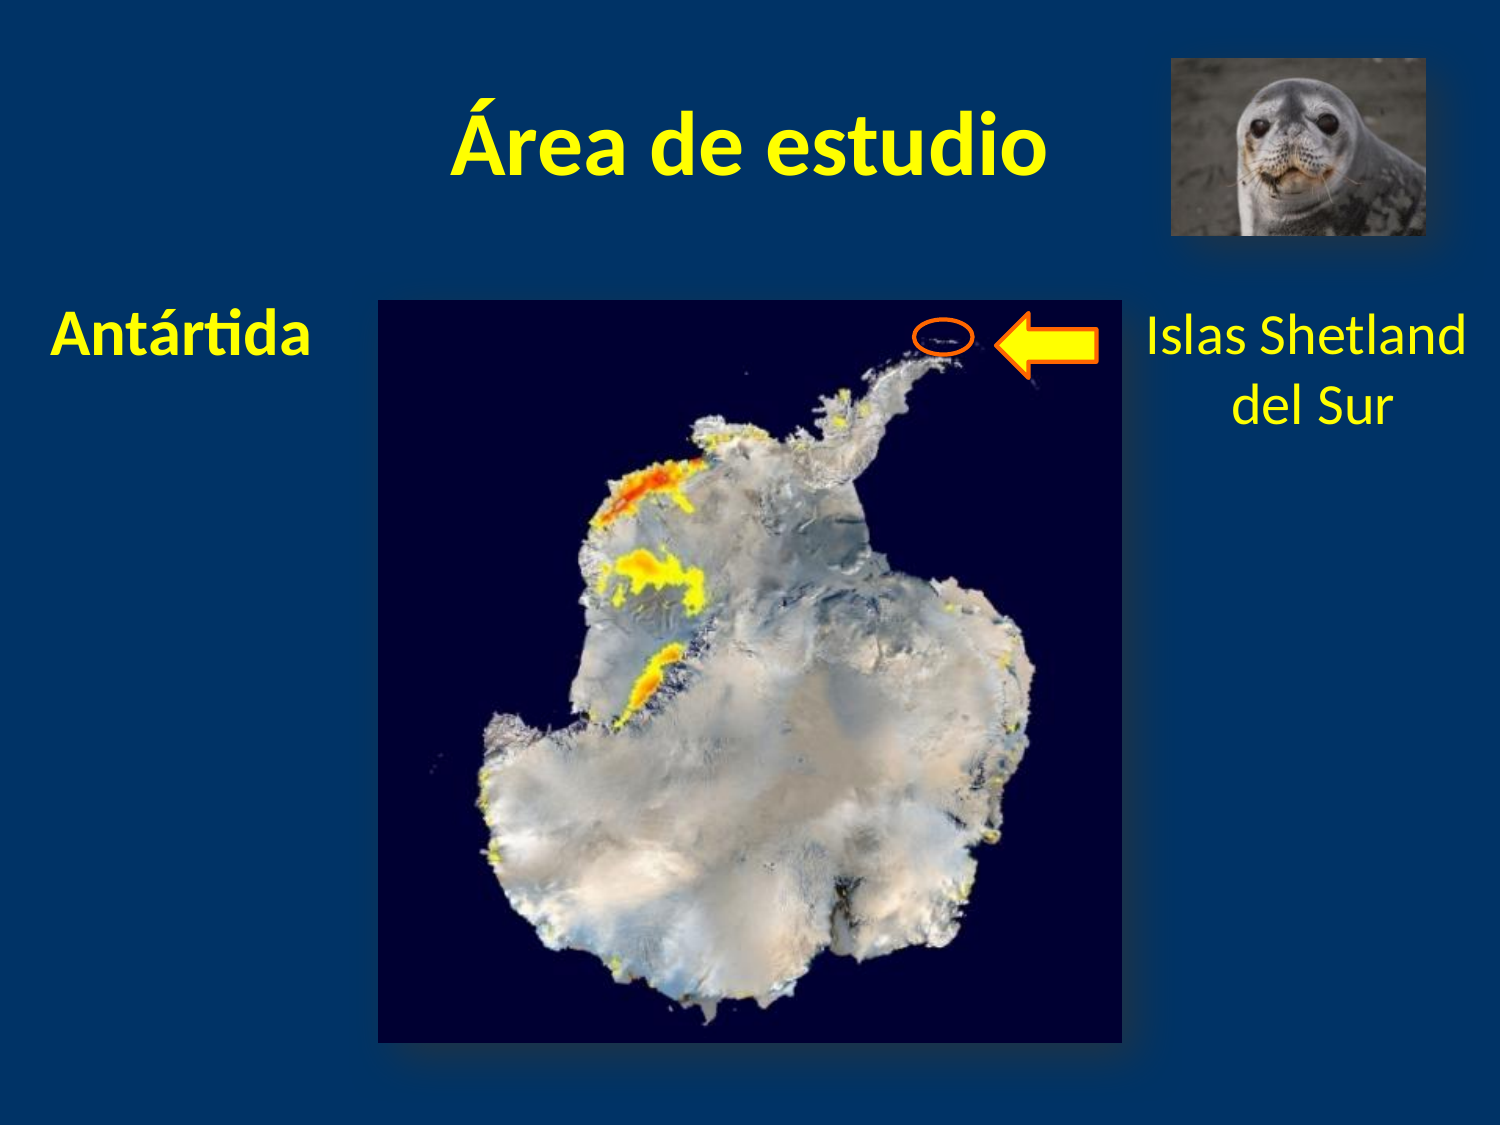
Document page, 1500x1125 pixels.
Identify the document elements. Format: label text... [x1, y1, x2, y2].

text_box Islas Shetland del Sur [1124, 288, 1489, 444]
picture [1171, 58, 1426, 236]
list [378, 300, 1122, 1044]
text_box Antártida [0, 281, 364, 376]
title Área de estudio [75, 45, 1189, 233]
